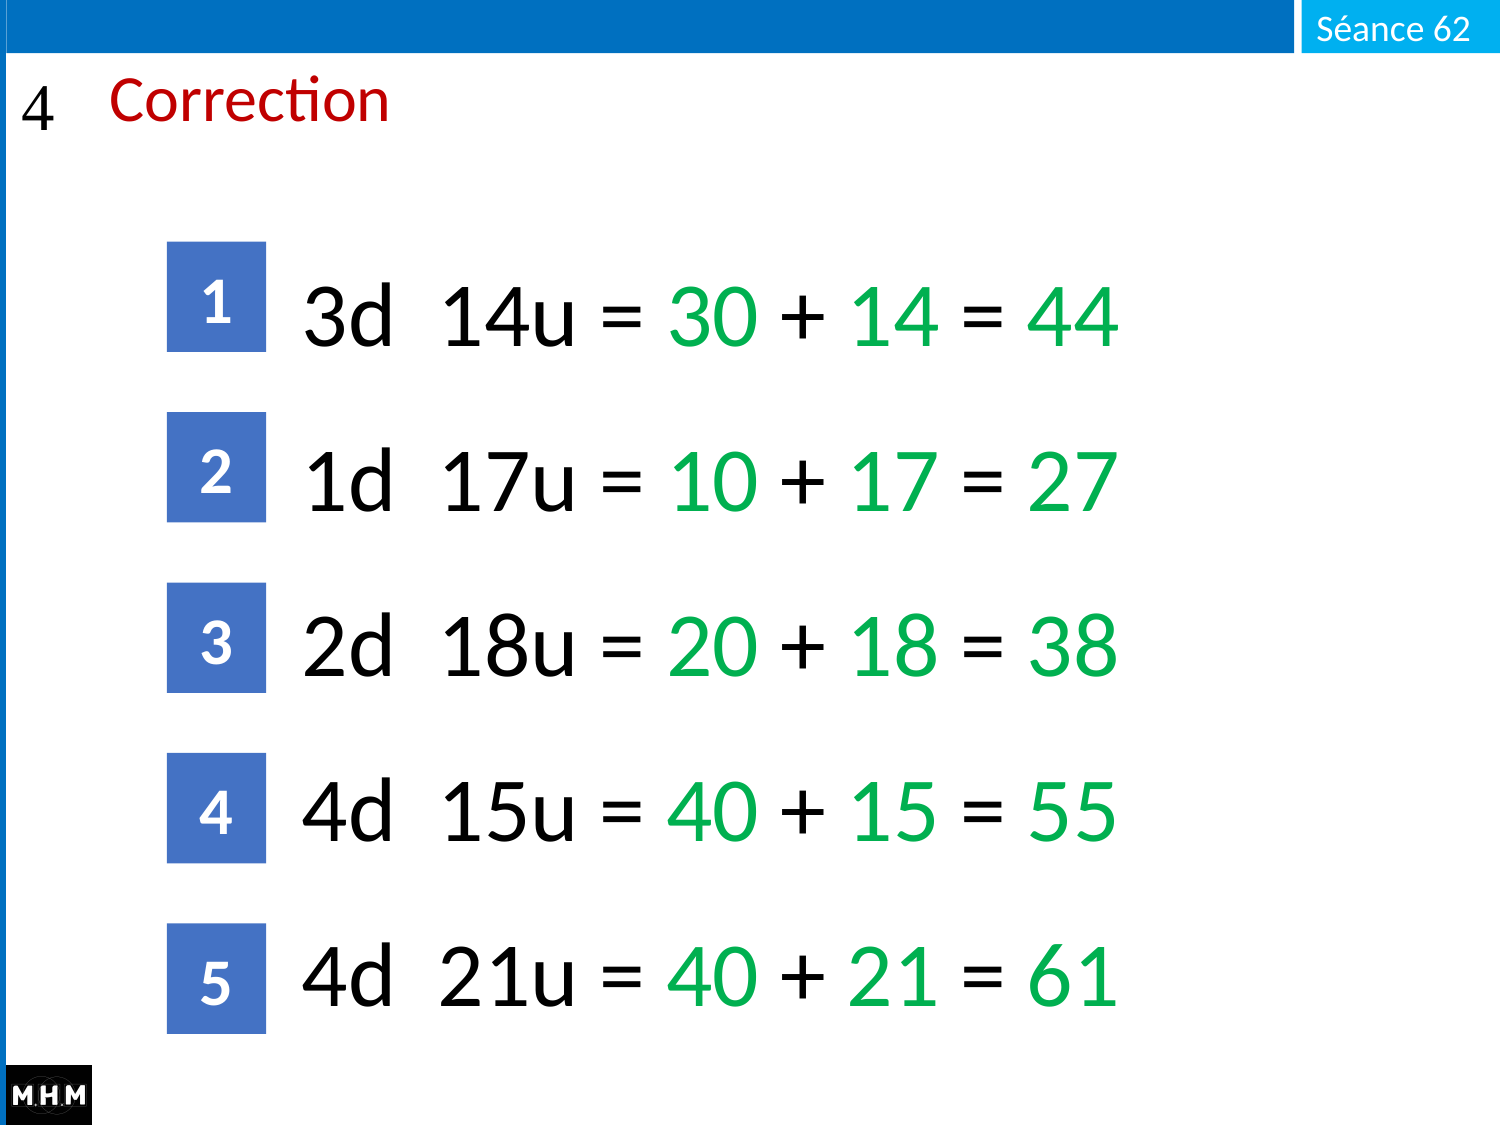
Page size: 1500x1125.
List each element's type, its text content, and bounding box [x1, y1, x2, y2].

text_box 4 [166, 752, 267, 864]
title Correction [94, 57, 1389, 144]
text_box 2 [166, 411, 267, 523]
text_box 3 [166, 581, 267, 694]
picture [6, 1065, 92, 1125]
text_box 1 [166, 241, 267, 353]
text_box 5 [166, 922, 267, 1035]
text_box 3d 14u = 30 + 14 = 44 1d 17u = 10 + 17 = 27 2d 18u = 20 + 18 = 38 4d 15u = 40 + 15 = 55 4d 21u = 40 + 21 = 61 [287, 192, 1300, 1125]
